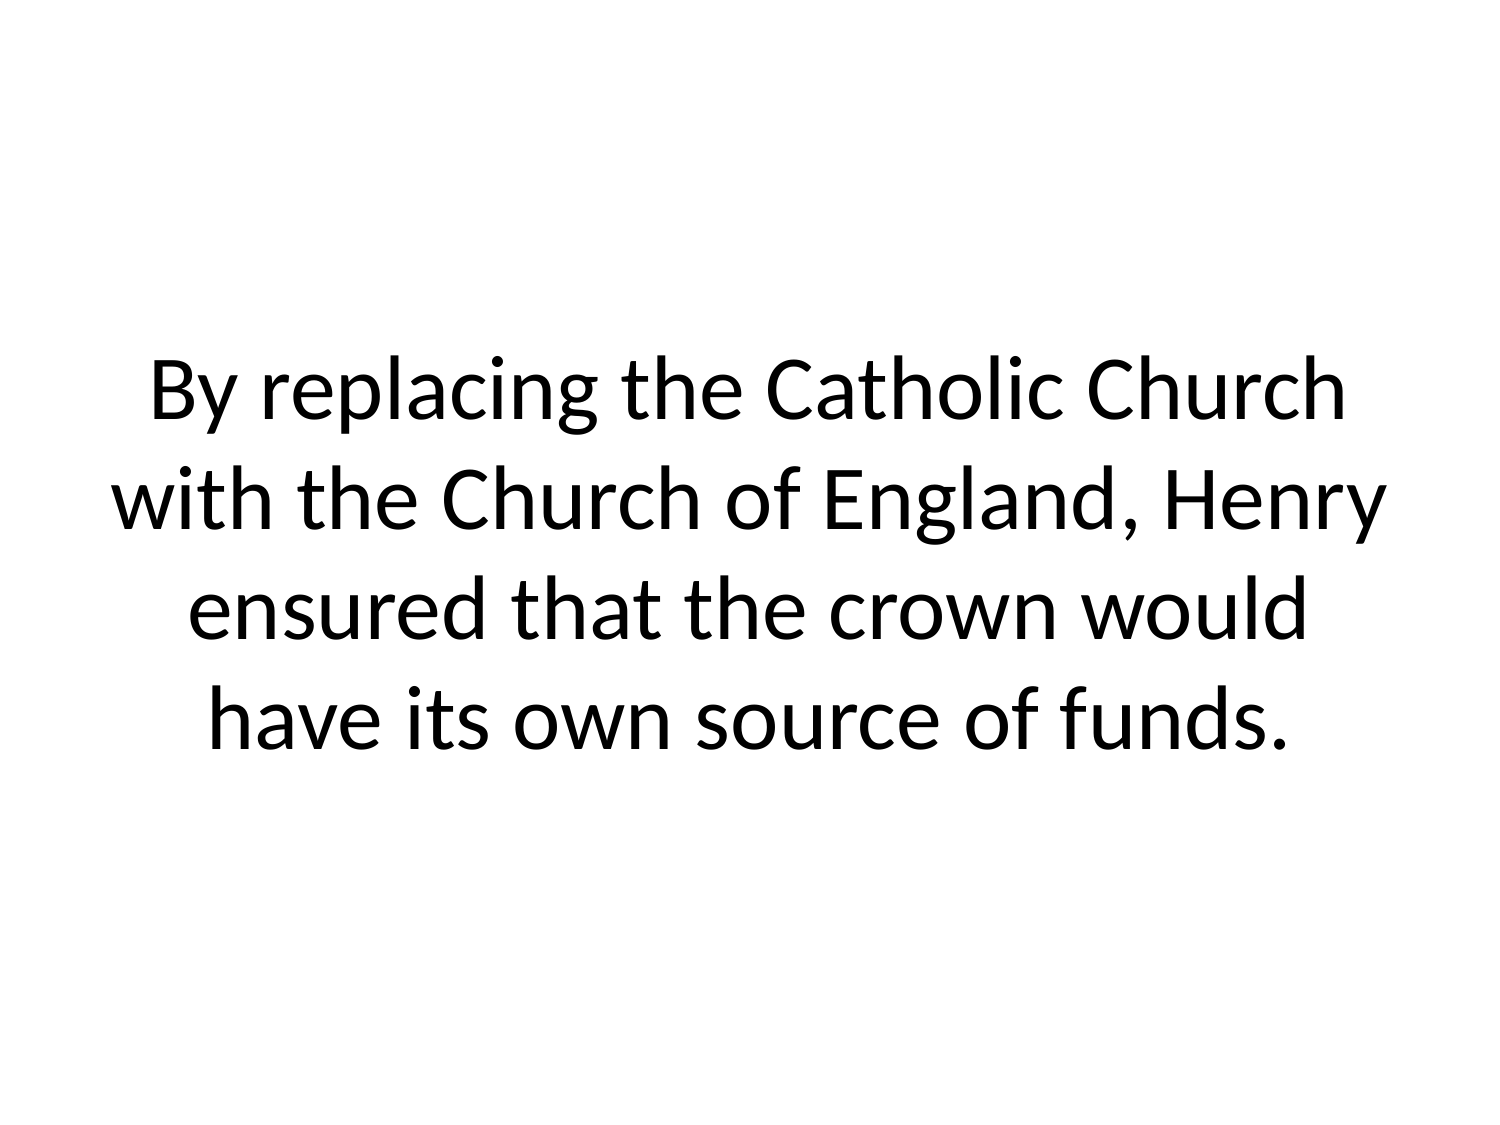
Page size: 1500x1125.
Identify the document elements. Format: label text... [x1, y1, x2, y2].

title By replacing the Catholic Church with the Church of England, Henry ensured that the crown would have its own source of funds. [74, 44, 1426, 1051]
